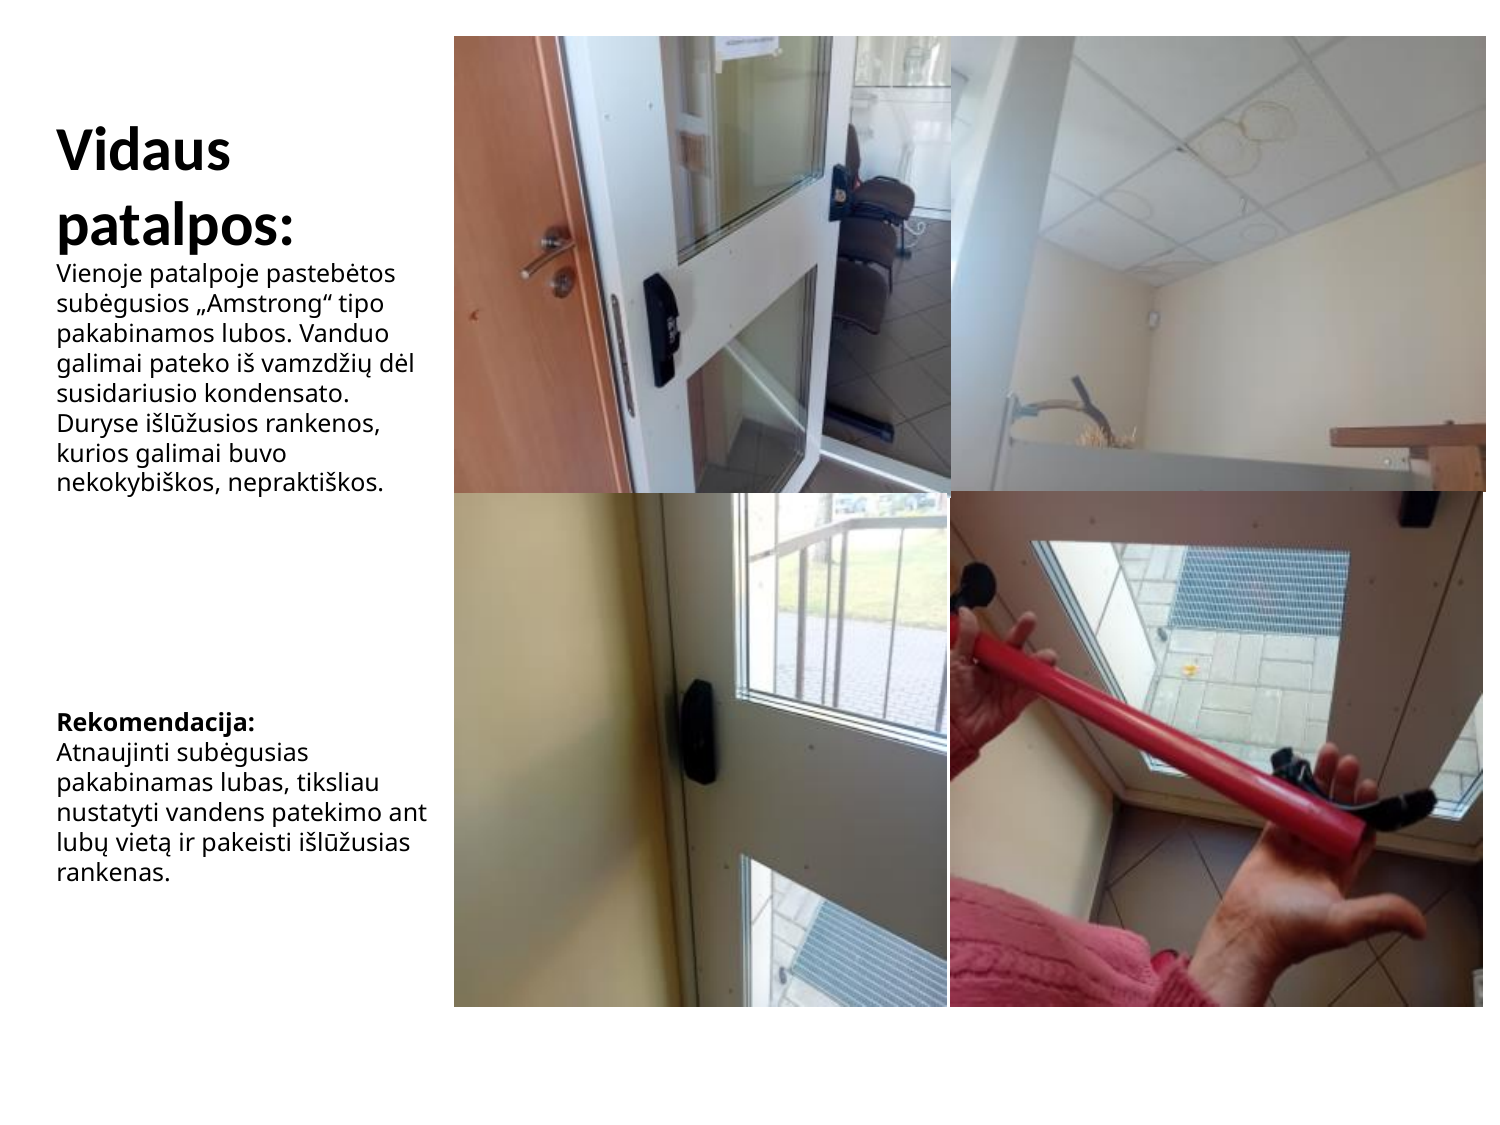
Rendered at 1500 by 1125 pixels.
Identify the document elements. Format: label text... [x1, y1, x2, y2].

picture [454, 36, 1483, 1008]
title Vidaus patalpos: Vienoje patalpoje pastebėtos subėgusios „Amstrong“ tipo pakabinamos lubos. Vanduo galimai pateko iš vamzdžių dėl susidariusio kondensato. Duryse išlūžusios rankenos, kurios galimai buvo nekokybiškos, nepraktiškos. Rekomendacija: Atnaujinti subėgusias pakabinamas lubas, tiksliau nustatyti vandens patekimo ant lubų vietą ir pakeisti išlūžusias rankenas. [41, 45, 443, 1059]
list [952, 36, 1486, 492]
